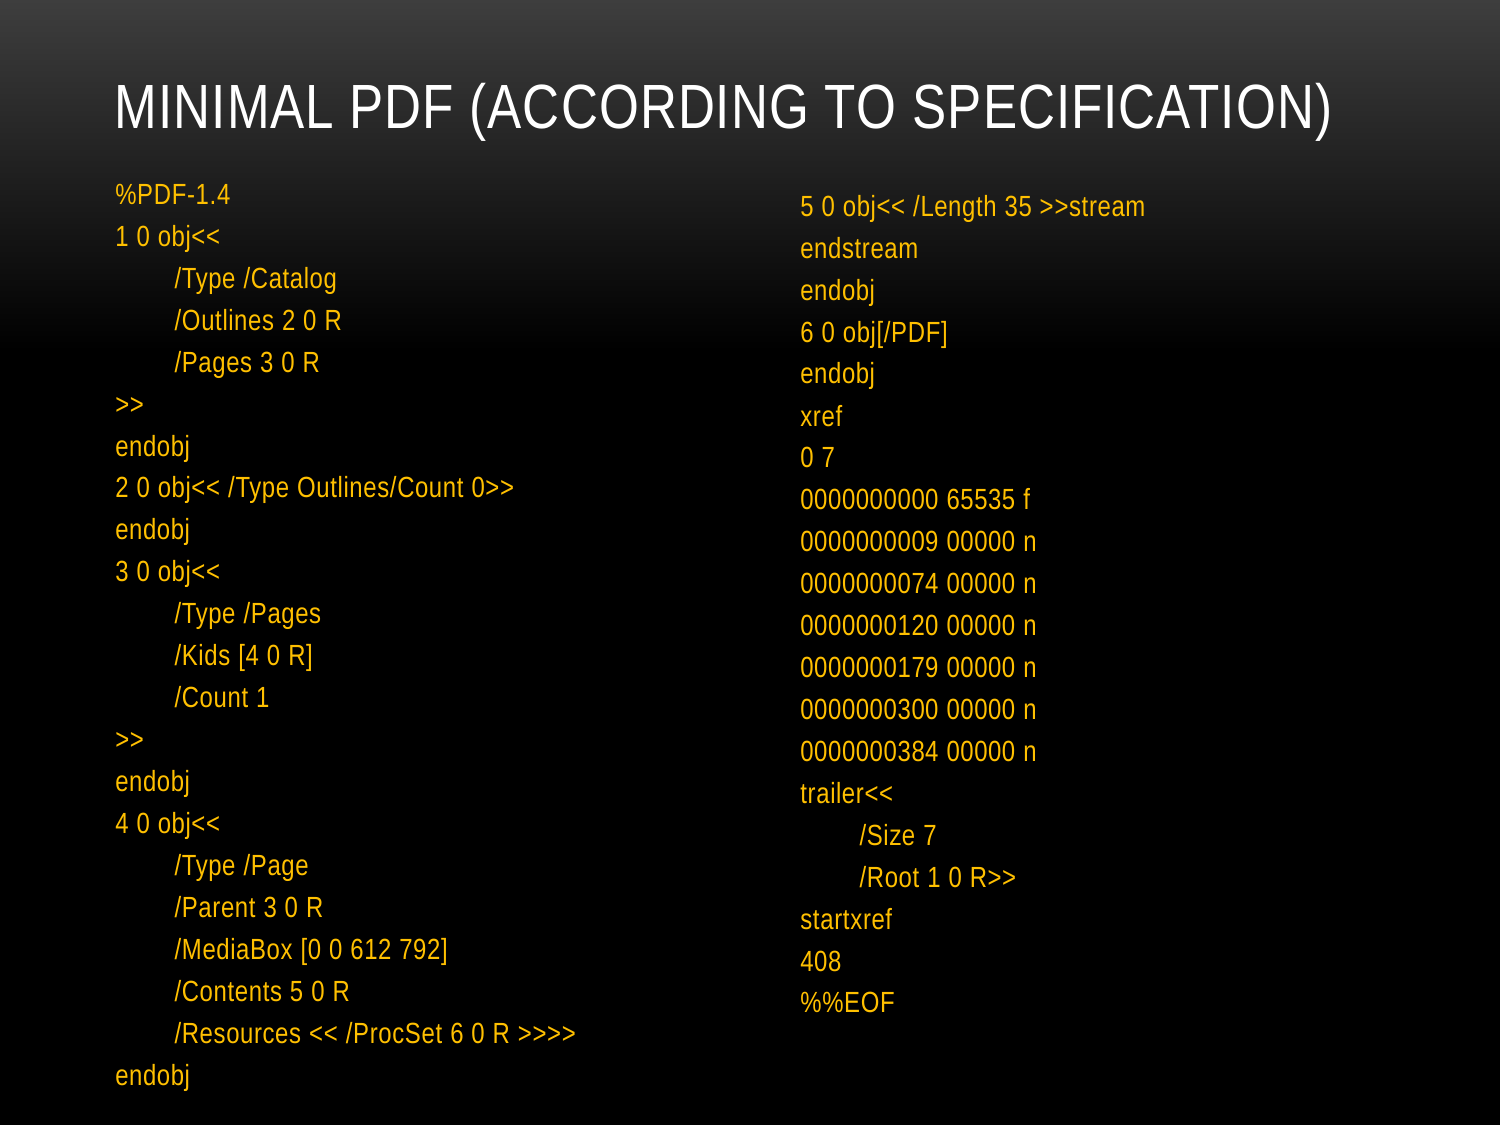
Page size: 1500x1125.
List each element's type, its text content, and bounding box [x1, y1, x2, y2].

title Minimal PDF (according to Specification) [99, 45, 1400, 149]
list 5 0 obj<< /Length 35 >>stream endstream endobj 6 0 obj[/PDF] endobj xref 0 7 0000000000 65535 f 0000000009 00000 n 0000000074 00000 n 0000000120 00000 n 0000000179 00000 n 0000000300 00000 n 0000000384 00000 n trailer<< /Size 7 /Root 1 0 R>> startxref 408 %%EOF [785, 172, 1398, 848]
list %PDF-1.4 1 0 obj<< /Type /Catalog /Outlines 2 0 R /Pages 3 0 R >> endobj 2 0 obj<< /Type Outlines/Count 0>> endobj 3 0 obj<< /Type /Pages /Kids [4 0 R] /Count 1 >> endobj 4 0 obj<< /Type /Page /Parent 3 0 R /MediaBox [0 0 612 792] /Contents 5 0 R /Resources << /ProcSet 6 0 R >>>> endobj [100, 160, 713, 836]
